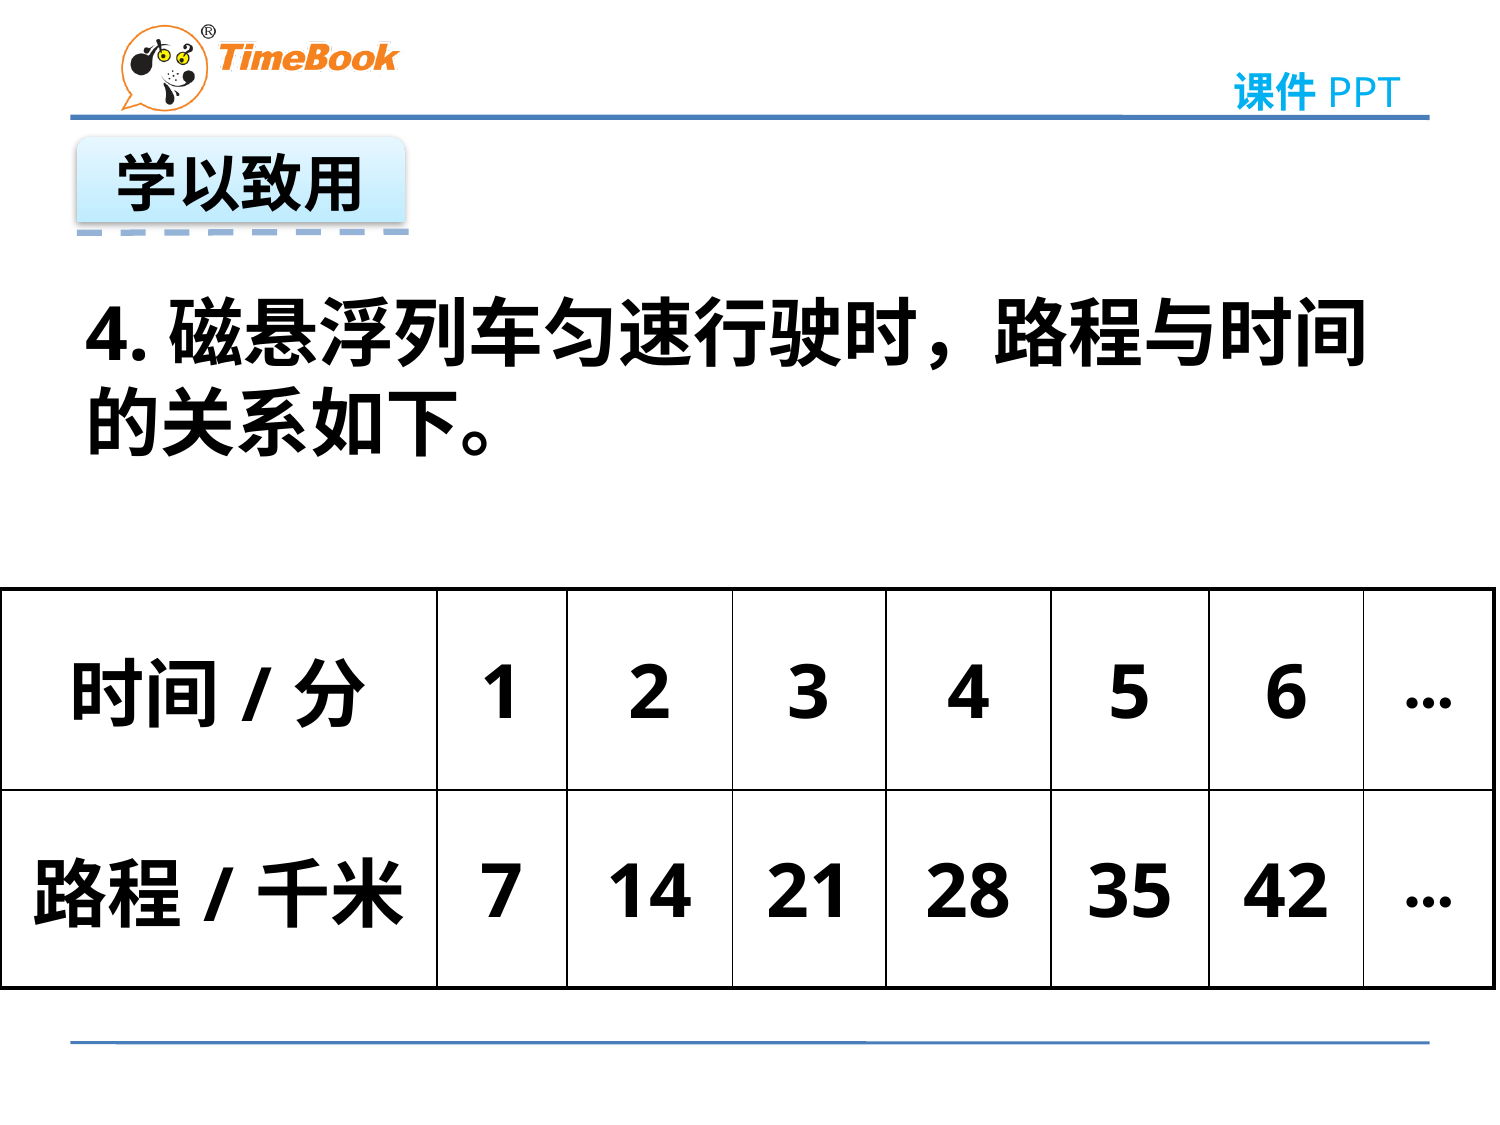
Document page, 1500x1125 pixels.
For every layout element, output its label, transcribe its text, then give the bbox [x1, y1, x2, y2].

table_cell 28 [887, 791, 1050, 986]
table_cell 路程/千米 [2, 791, 436, 986]
table_cell … [1364, 791, 1492, 986]
table_cell 7 [438, 791, 566, 986]
picture [118, 22, 408, 113]
table_cell 35 [1052, 791, 1208, 986]
table_header 时间/分 [2, 591, 436, 789]
table_header … [1364, 591, 1492, 789]
table_cell 42 [1210, 791, 1363, 986]
text_box 学以致用 [76, 136, 406, 223]
table_header 5 [1052, 591, 1208, 789]
table_header 6 [1210, 591, 1363, 789]
text_box 4.磁悬浮列车匀速行驶时，路程与时间的关系如下。 [71, 281, 1421, 470]
table_header 3 [733, 591, 885, 789]
table_header 4 [887, 591, 1050, 789]
table_cell 21 [733, 791, 885, 986]
table_header 1 [438, 591, 566, 789]
table_header 2 [568, 591, 732, 789]
table_cell 14 [568, 791, 732, 986]
